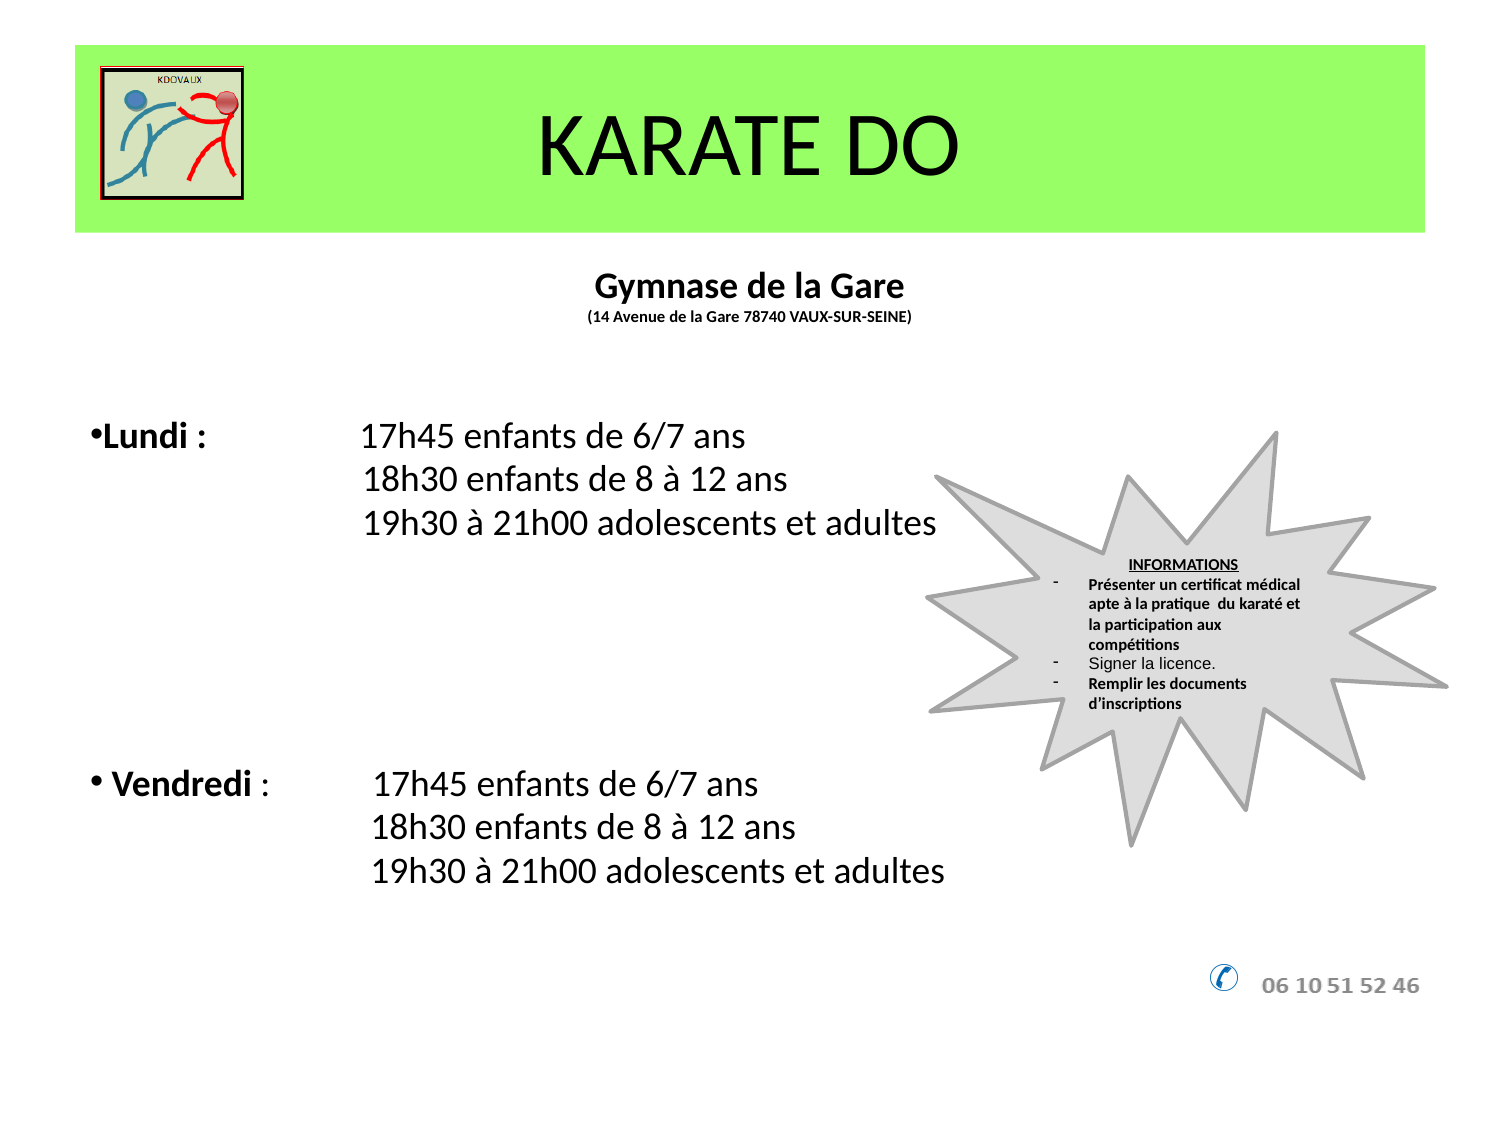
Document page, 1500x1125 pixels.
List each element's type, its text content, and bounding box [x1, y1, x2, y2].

list Gymnase de la Gare (14 Avenue de la Gare 78740 VAUX-SUR-SEINE) Lundi : 17h45 enfants de 6/7 ans 18h30 enfants de 8 à 12 ans 19h30 à 21h00 adolescents et adultes Vendredi : 17h45 enfants de 6/7 ans 18h30 enfants de 8 à 12 ans 19h30 à 21h00 adolescents et adultes [74, 262, 1426, 1000]
picture [1245, 963, 1436, 1014]
picture [1210, 963, 1238, 991]
title KARATE DO [74, 44, 1426, 233]
text_box INFORMATIONS Présenter un certificat médical apte à la pratique du karaté et la participation aux compétitions Signer la licence. Remplir les documents d’inscriptions [924, 430, 1449, 848]
picture [99, 66, 245, 200]
